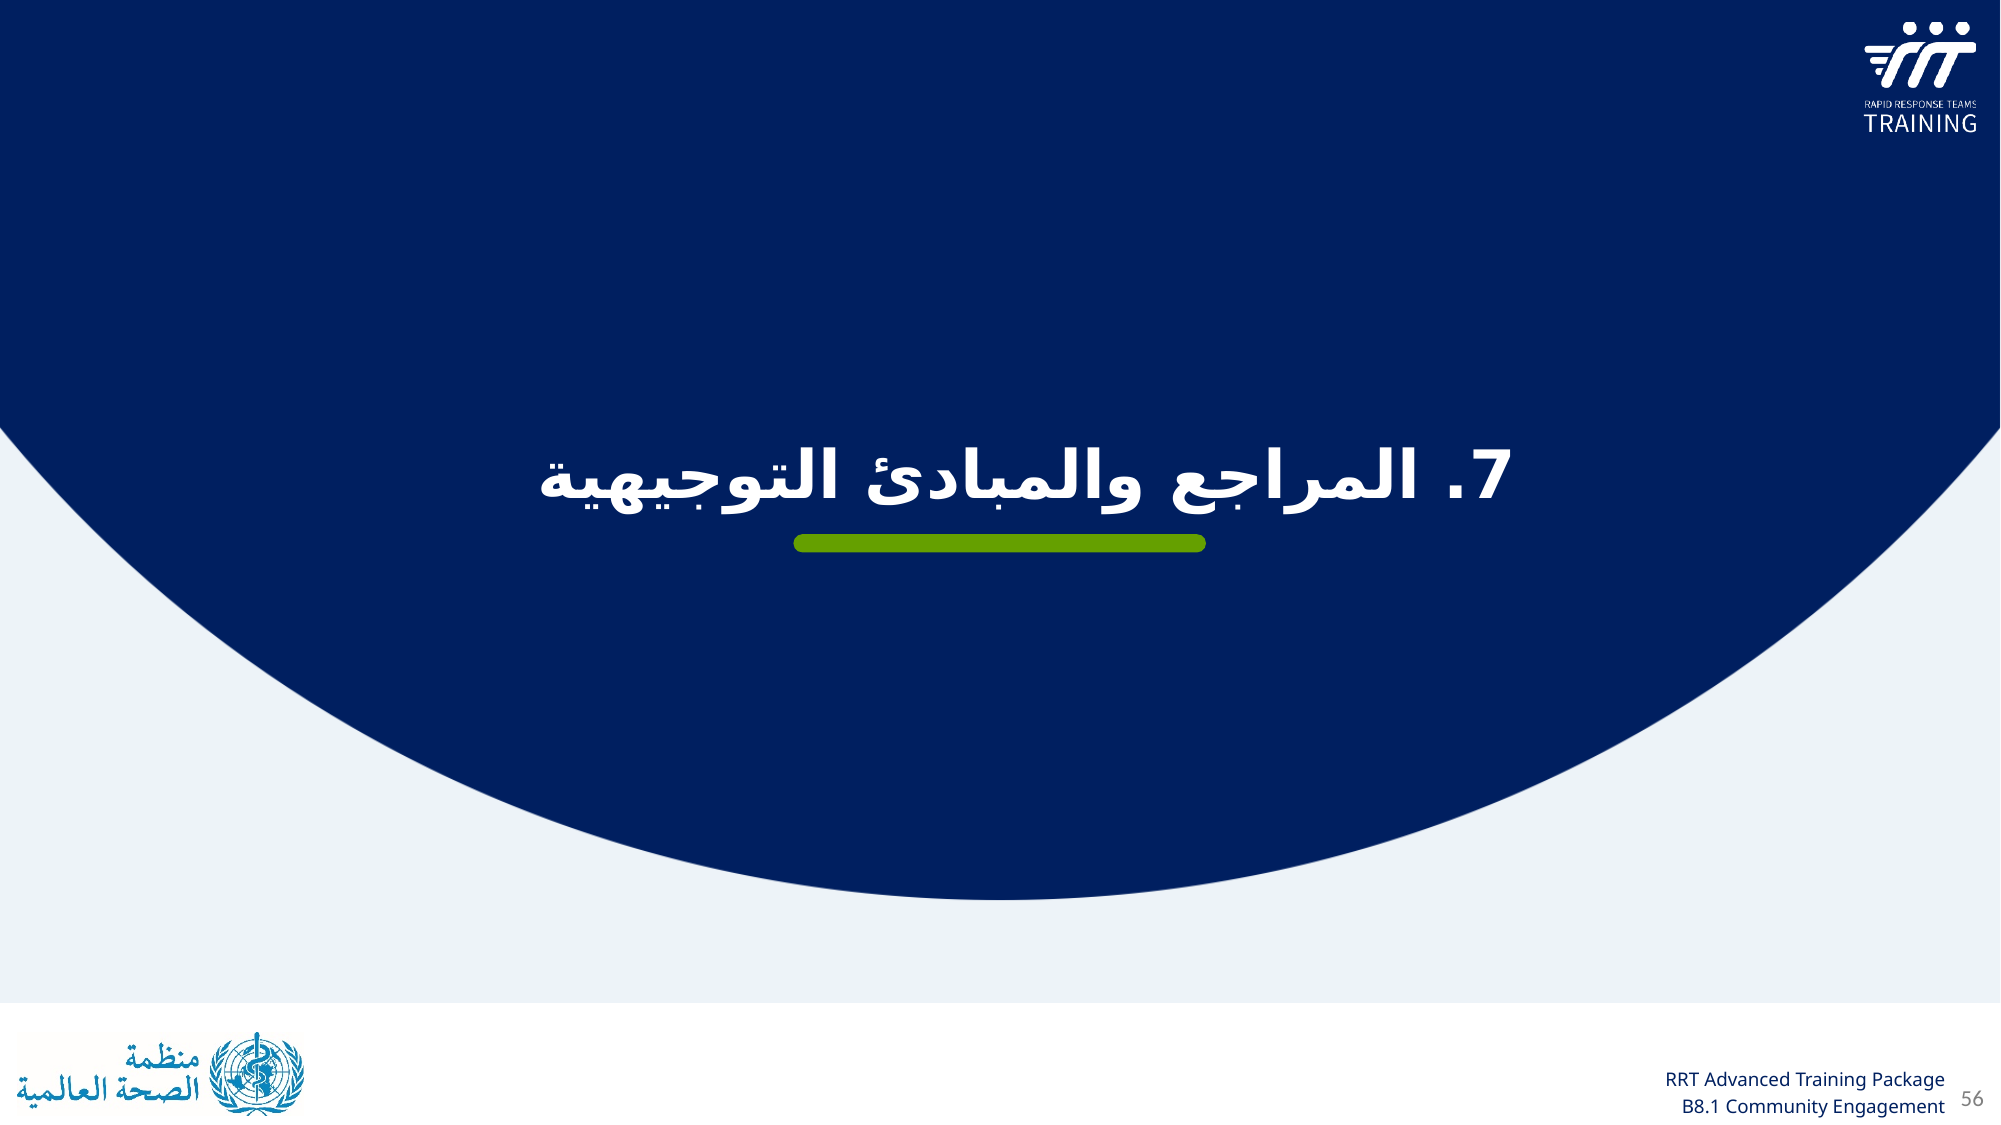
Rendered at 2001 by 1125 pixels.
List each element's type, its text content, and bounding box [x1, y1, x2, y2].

picture [17, 1032, 304, 1116]
picture [0, 0, 2001, 1003]
text_box 7. المراجع والمبادئ التوجيهية [96, 323, 1958, 631]
